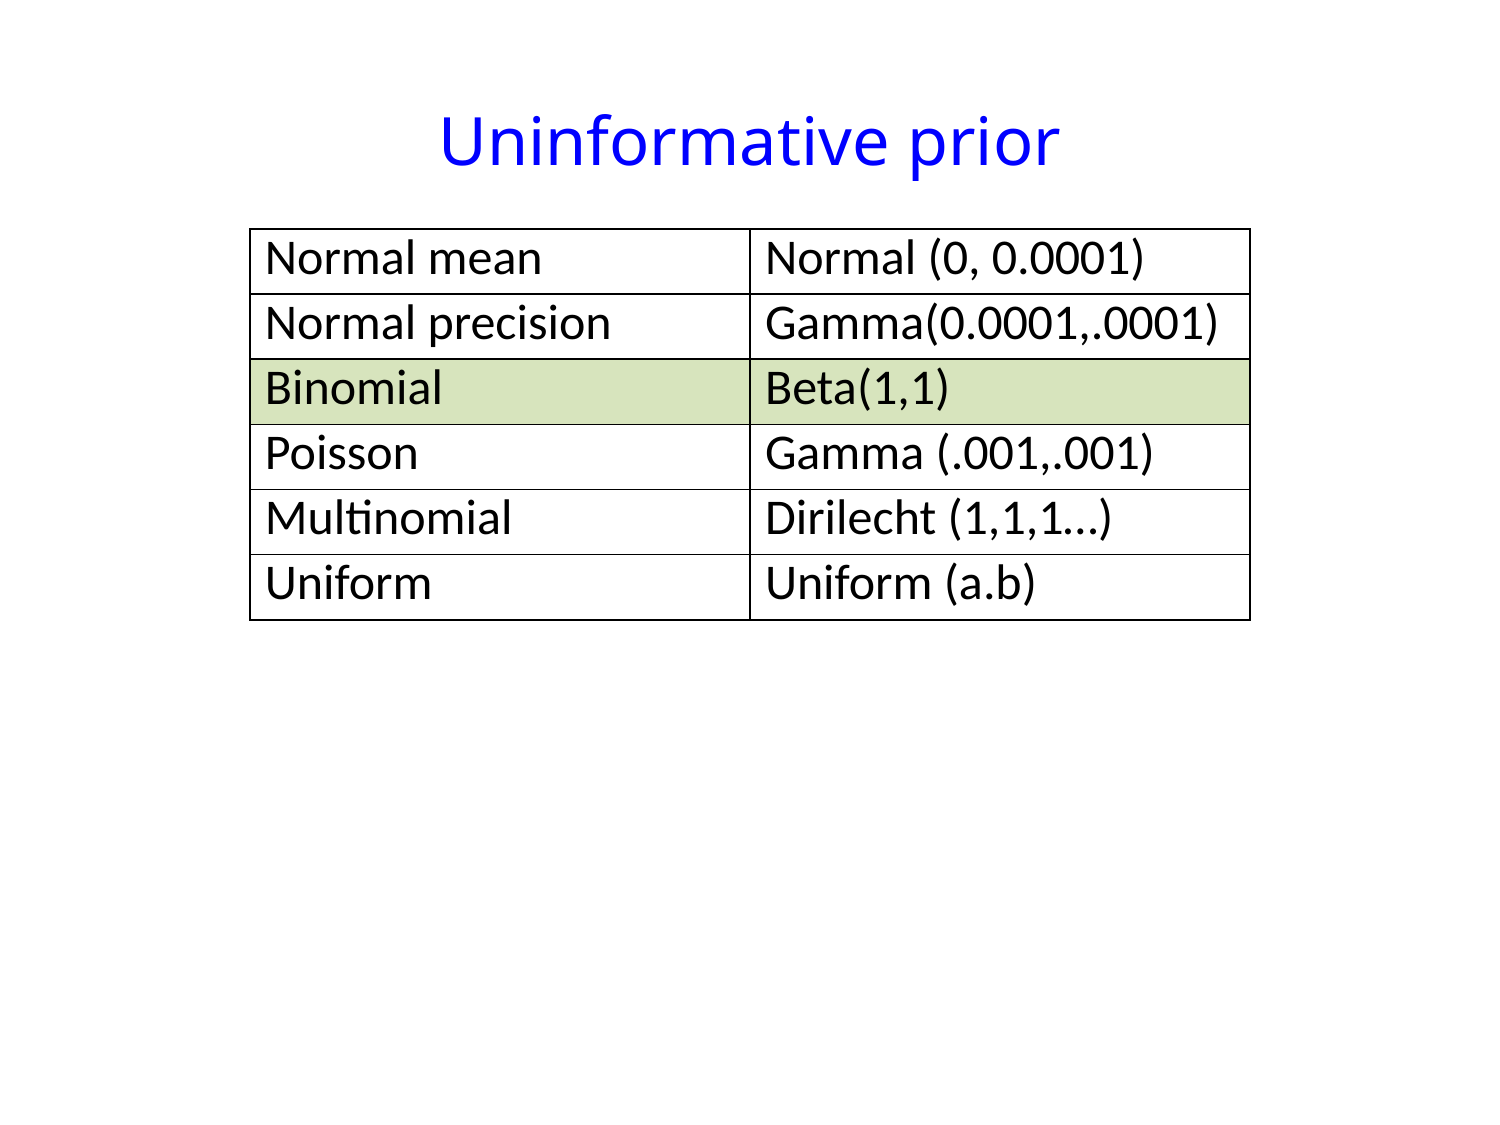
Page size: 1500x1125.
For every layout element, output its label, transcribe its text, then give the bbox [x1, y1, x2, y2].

table_header Normal mean [251, 230, 749, 293]
table_cell Dirilecht (1,1,1…) [751, 490, 1249, 554]
table_cell Normal precision [251, 295, 749, 358]
table_cell Gamma(0.0001,.0001) [751, 295, 1249, 358]
table_cell Poisson [251, 425, 749, 489]
table_cell Beta(1,1) [751, 360, 1249, 424]
table_cell Binomial [251, 360, 749, 424]
table_cell Uniform [251, 555, 749, 619]
table_cell Multinomial [251, 490, 749, 554]
table_header Normal (0, 0.0001) [751, 230, 1249, 293]
table_cell Gamma (.001,.001) [751, 425, 1249, 489]
title Uninformative prior [75, 45, 1425, 233]
table_cell Uniform (a.b) [751, 555, 1249, 619]
